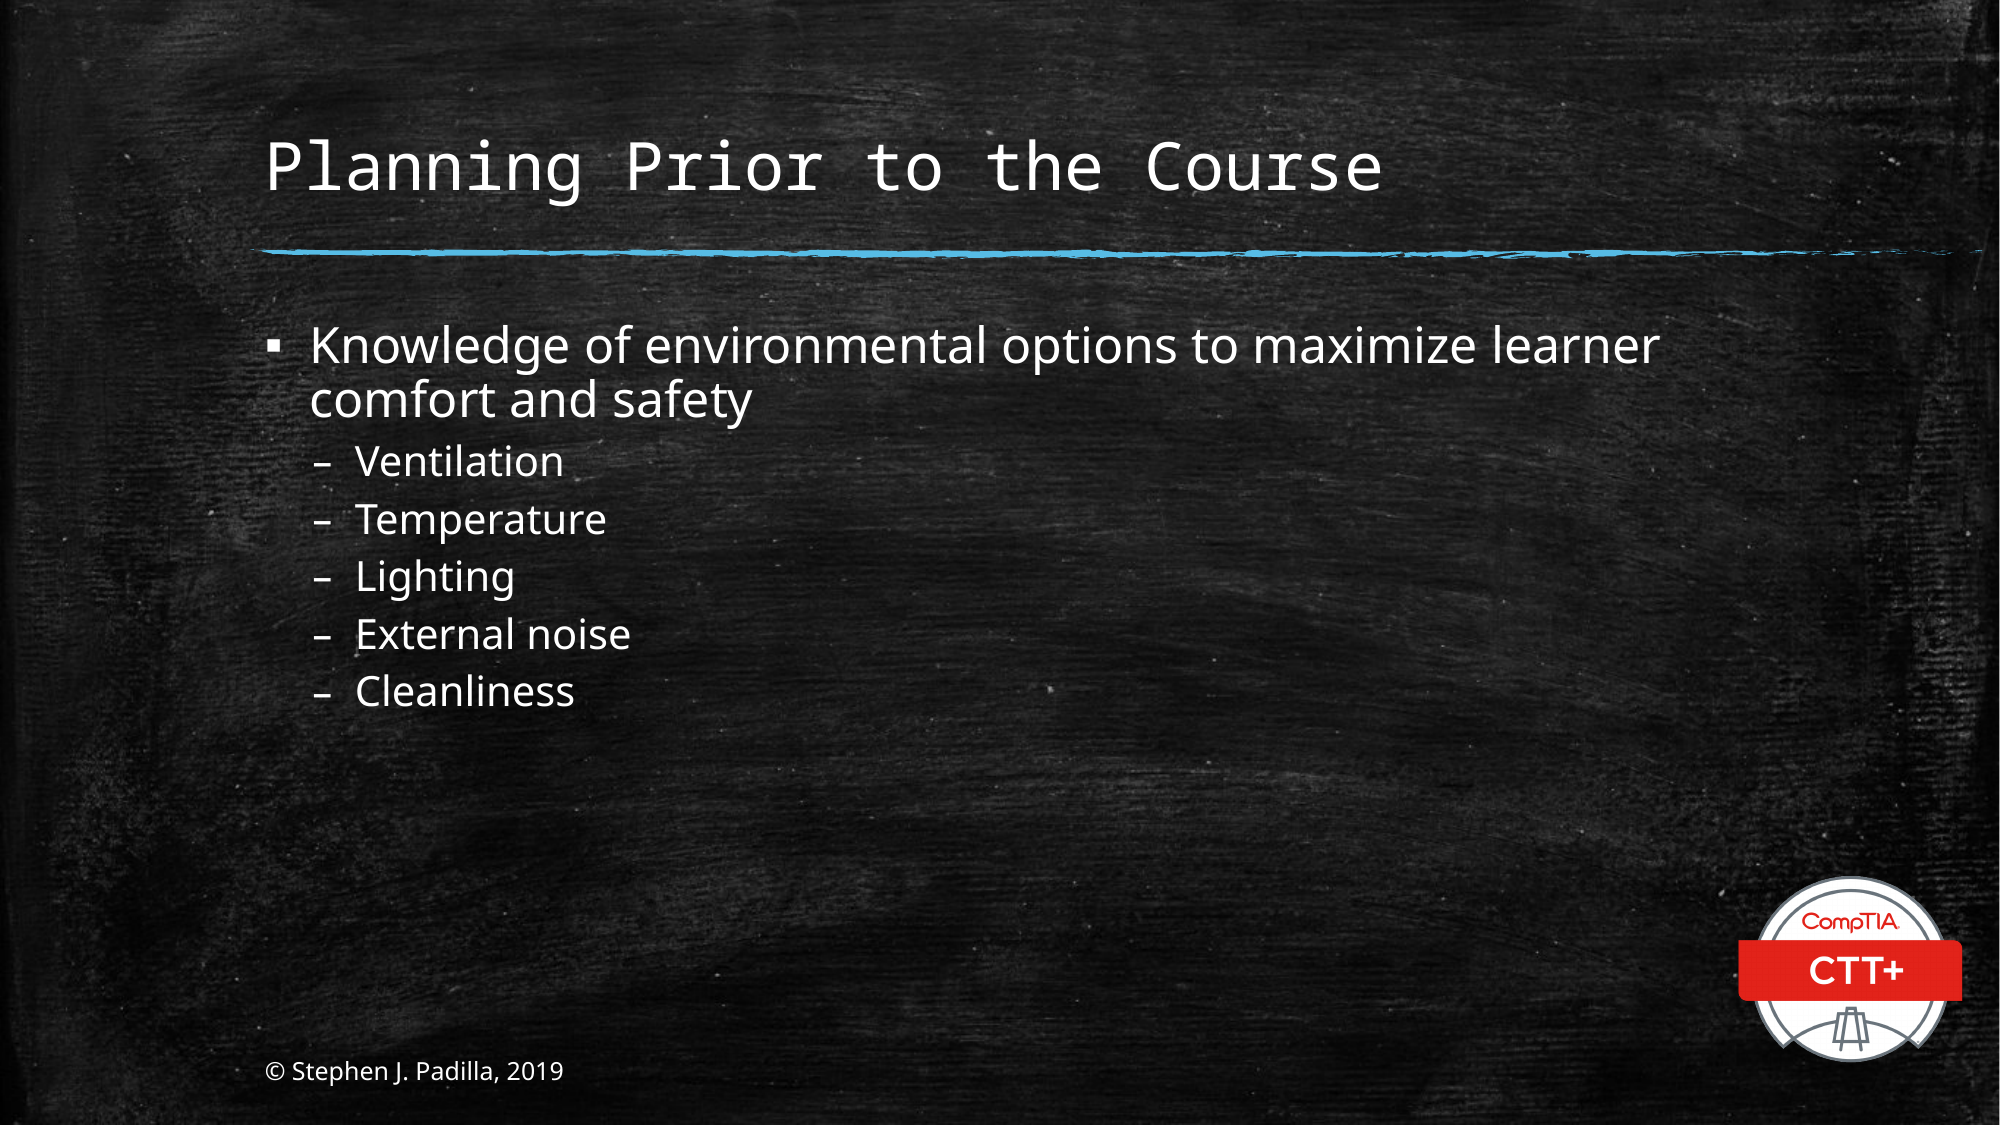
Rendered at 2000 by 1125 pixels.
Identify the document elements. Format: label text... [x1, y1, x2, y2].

footer © Stephen J. Padilla, 2019 [249, 1050, 1288, 1096]
list Knowledge of environmental options to maximize learner comfort and safety Ventilation Temperature Lighting External noise Cleanliness [249, 312, 1750, 1013]
picture [1699, 824, 2000, 1125]
title Planning Prior to the Course [249, 45, 1750, 213]
